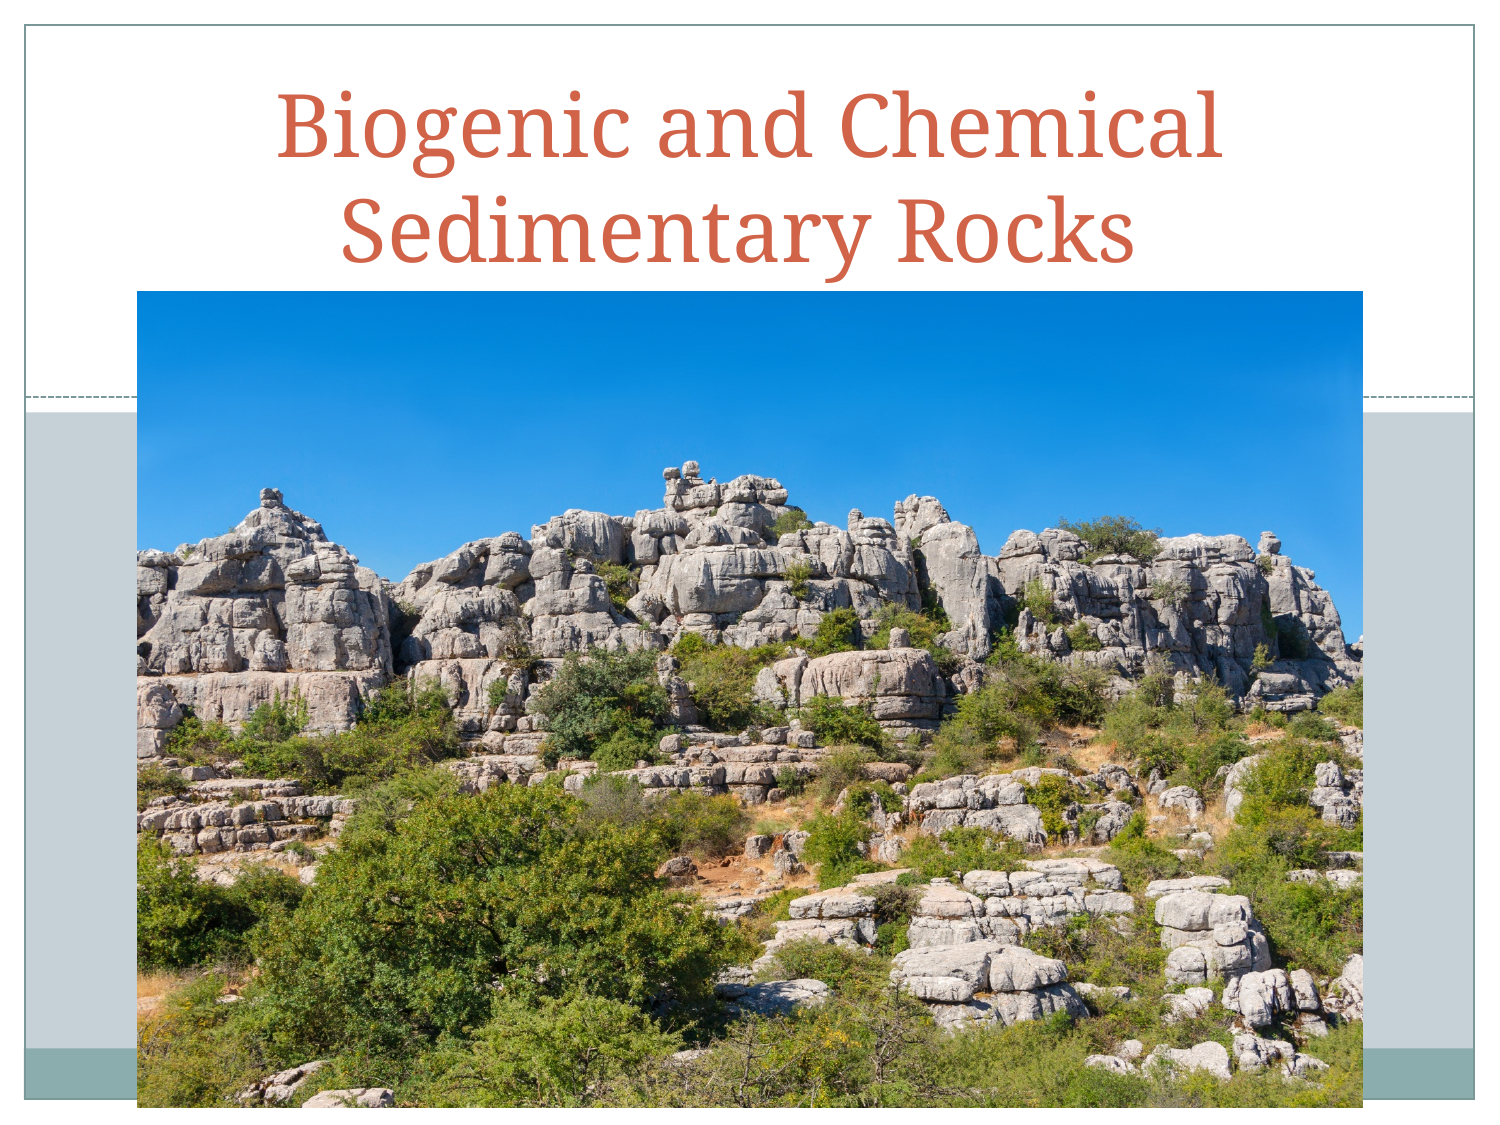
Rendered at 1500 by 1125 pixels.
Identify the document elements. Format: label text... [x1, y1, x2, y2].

picture [137, 291, 1363, 1108]
title Biogenic and Chemical Sedimentary Rocks [112, 0, 1388, 288]
